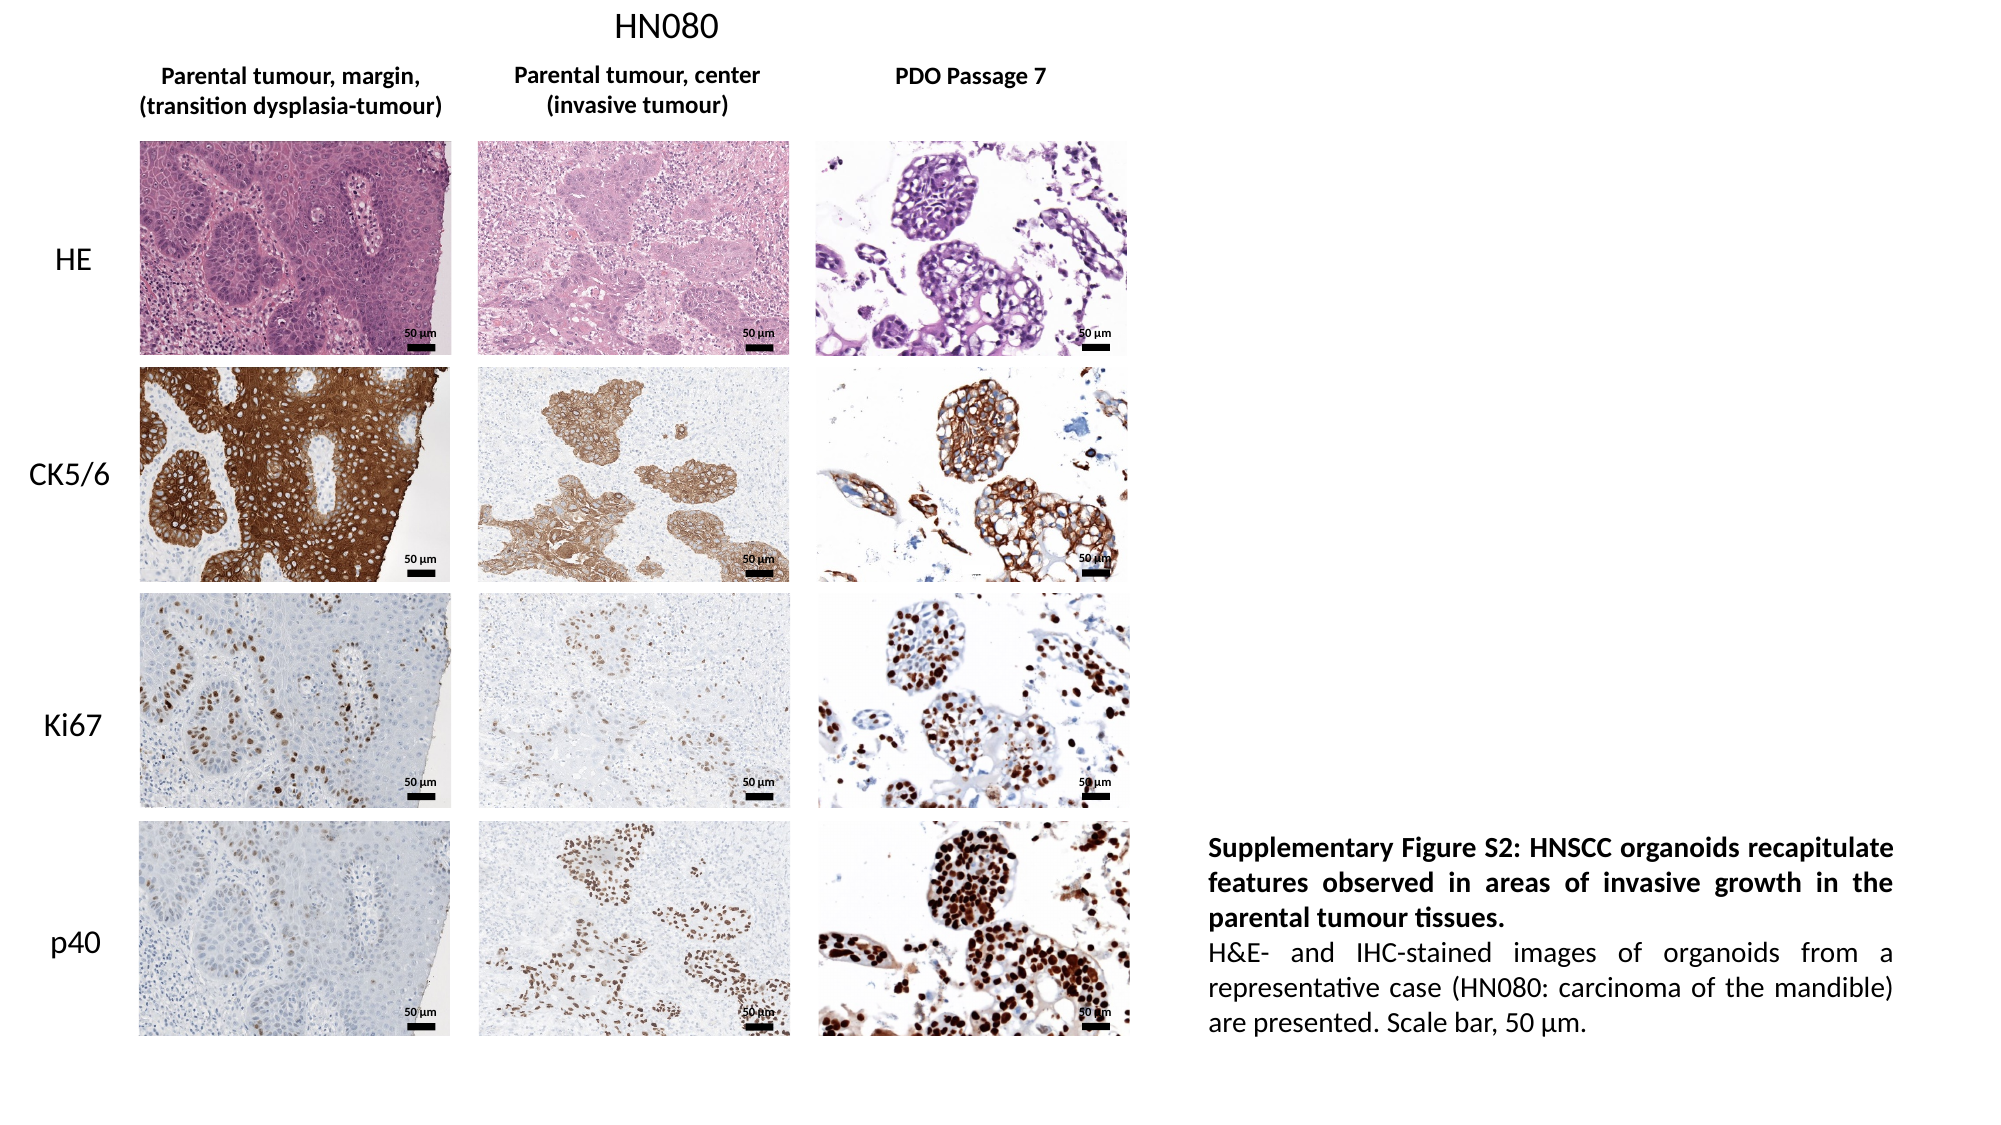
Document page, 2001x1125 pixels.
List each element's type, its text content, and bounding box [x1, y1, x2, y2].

text_box HE [40, 229, 108, 285]
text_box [138, 141, 1130, 1036]
text_box HN080 [599, 0, 734, 54]
text_box p40 [35, 912, 116, 968]
text_box Parental tumour, center (invasive tumour) [491, 51, 810, 126]
text_box CK5/6 [14, 444, 126, 500]
text_box Ki67 [29, 695, 118, 751]
text_box PDO Passage 7 [799, 52, 1144, 128]
text_box Parental tumour, margin, (transition dysplasia-tumour) [91, 51, 491, 127]
text_box Supplementary Figure S2: HNSCC organoids recapitulate features observed in areas of invasive growth in the parental tumour tissues. H&E- and IHC-stained images of organoids from a representative case (HN080: carcinoma of the mandible) are presented. Scale bar, 50 µm. [1193, 821, 1909, 1046]
